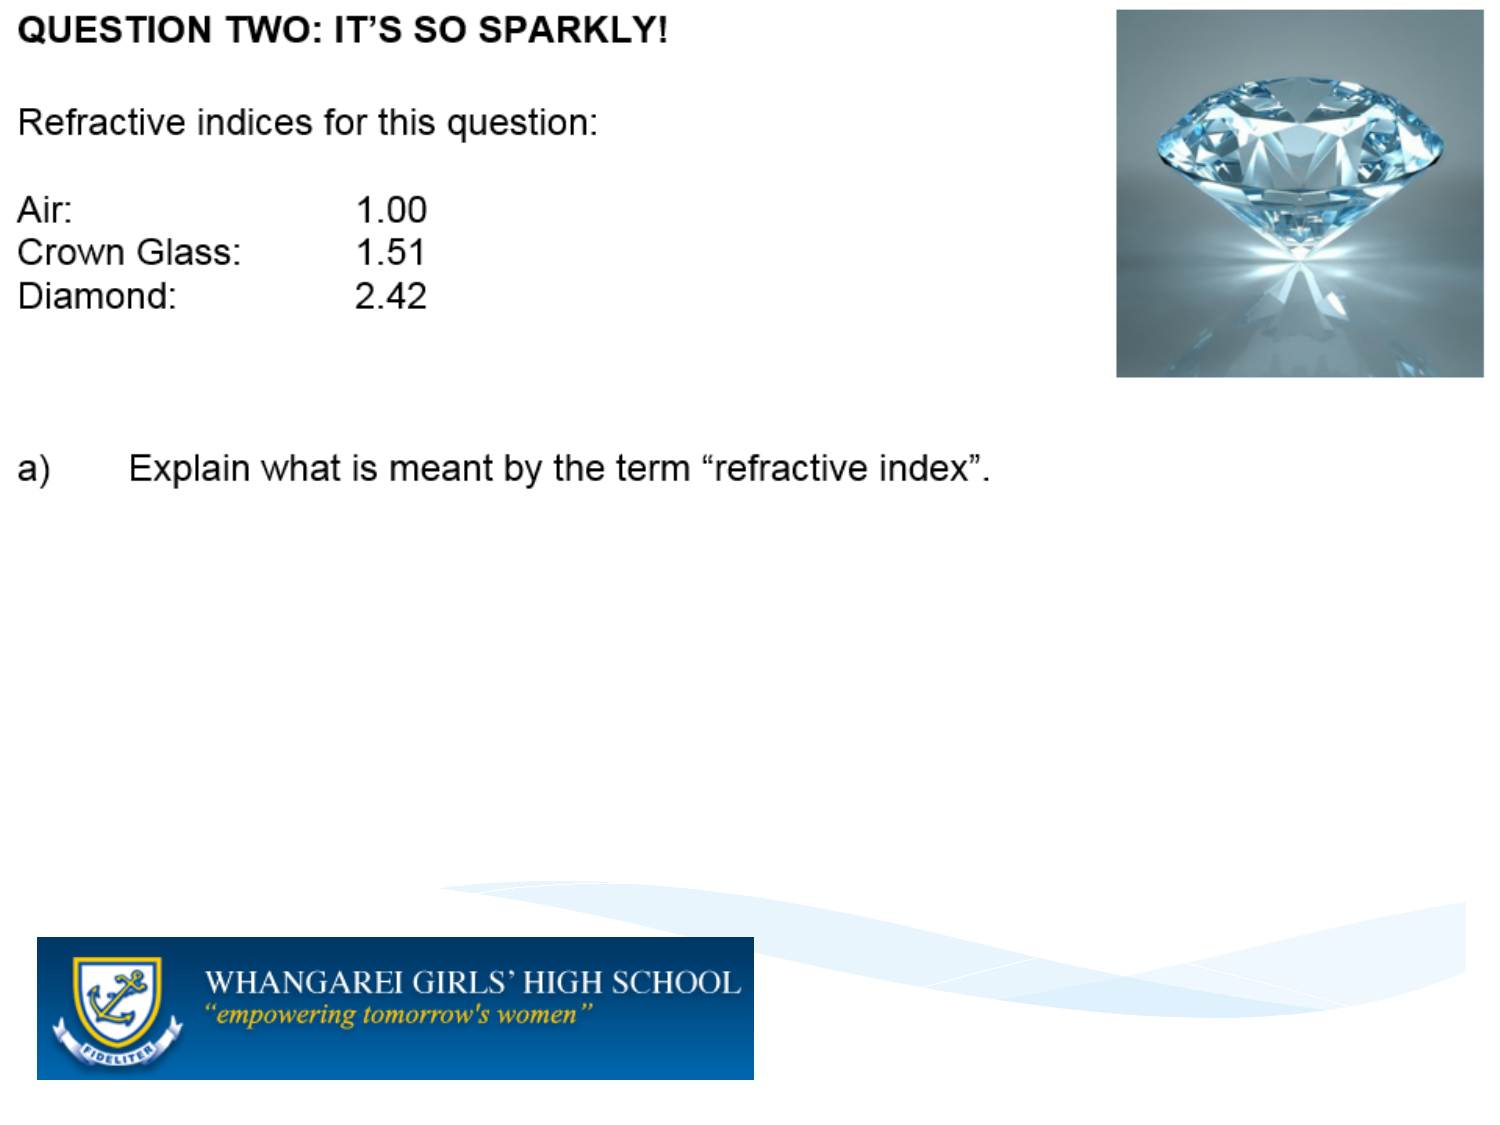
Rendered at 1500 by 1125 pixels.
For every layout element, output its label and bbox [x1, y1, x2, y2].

picture [37, 937, 754, 1080]
picture [8, 0, 1492, 540]
